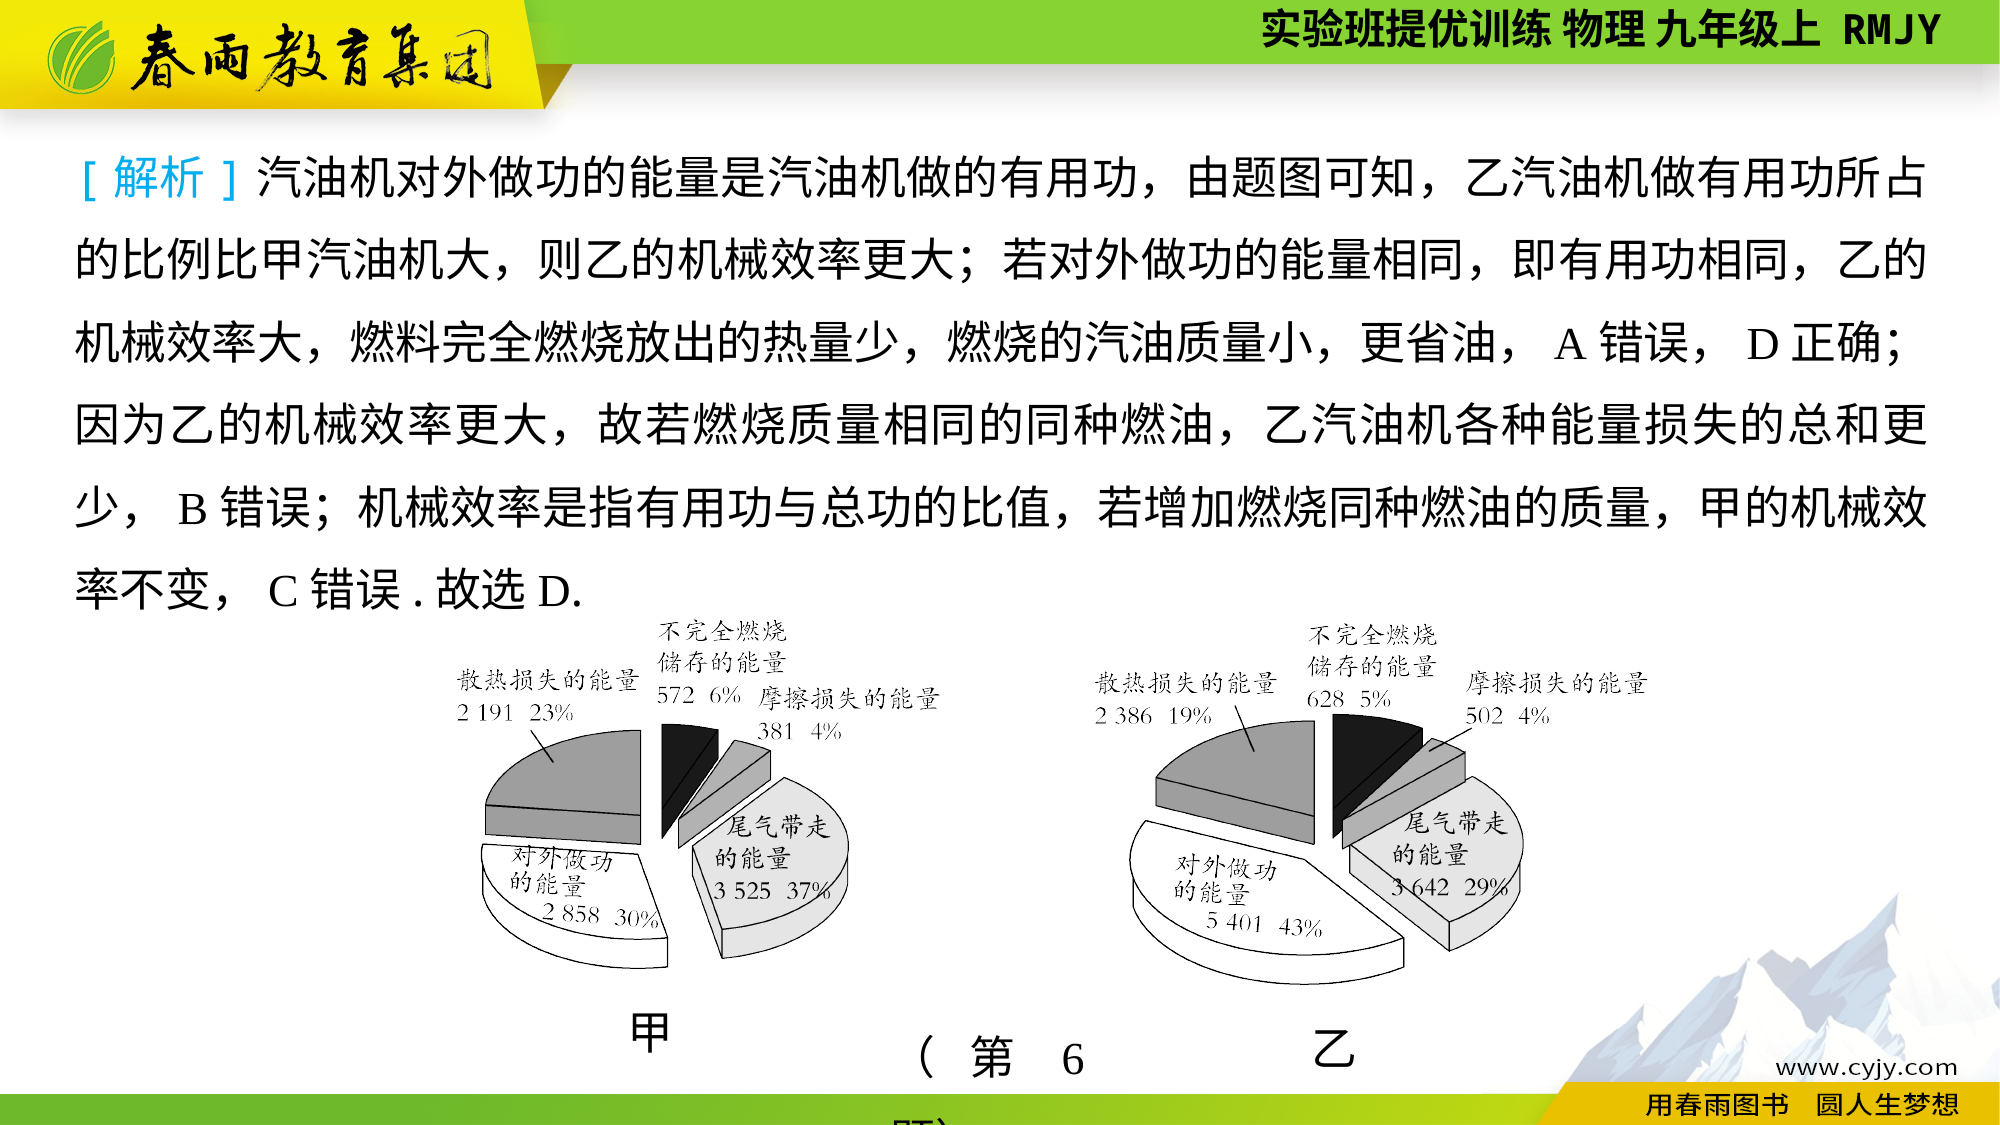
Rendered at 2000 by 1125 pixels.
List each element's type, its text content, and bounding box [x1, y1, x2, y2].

text_box 甲 [612, 977, 689, 1066]
list [解析]汽油机对外做功的能量是汽油机做的有用功，由题图可知，乙汽油机做有用功所占的比例比甲汽油机大，则乙的机械效率更大；若对外做功的能量相同，即有用功相同，乙的机械效率大，燃料完全燃烧放出的热量少，燃烧的汽油质量小，更省油，A错误，D正确；因为乙的机械效率更大，故若燃烧质量相同的同种燃油，乙汽油机各种能量损失的总和更少，B错误；机械效率是指有用功与总功的比值，若增加燃烧同种燃油的质量，甲的机械效率不变，C错误.故选D. [59, 113, 1944, 619]
text_box （第6题） [874, 994, 1111, 1092]
picture [0, 0, 2000, 1125]
text_box 乙 [1296, 994, 1372, 1082]
